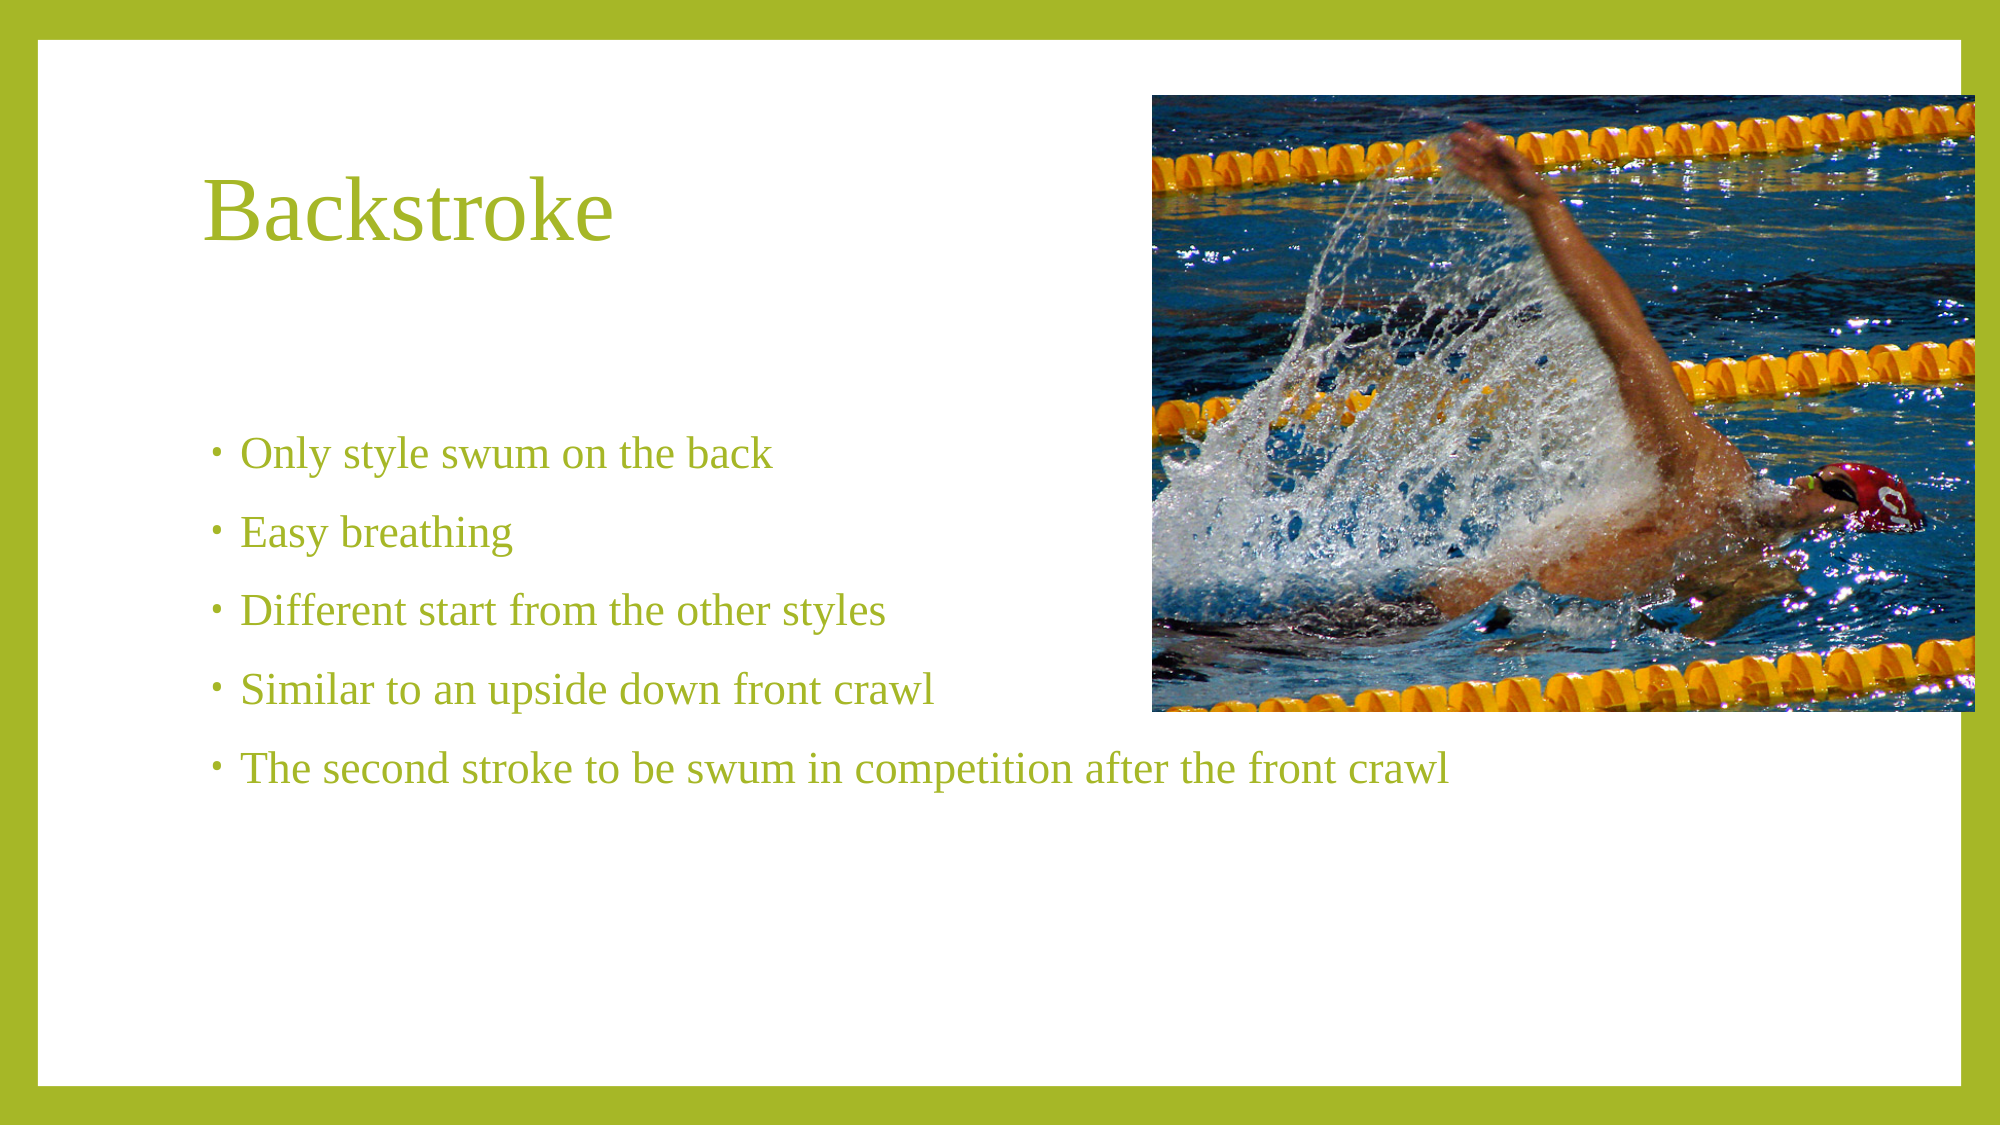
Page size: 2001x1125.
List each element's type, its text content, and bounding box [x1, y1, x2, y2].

picture [1923, 561, 1932, 567]
picture [1969, 558, 1975, 572]
picture [1964, 400, 1975, 407]
picture [1963, 530, 1972, 538]
picture [1152, 94, 1975, 712]
title Backstroke [187, 99, 1147, 323]
list Only style swum on the back Easy breathing Different start from the other styles Similar to an upside down front crawl The second stroke to be swum in competition after the front crawl [187, 337, 1808, 1000]
